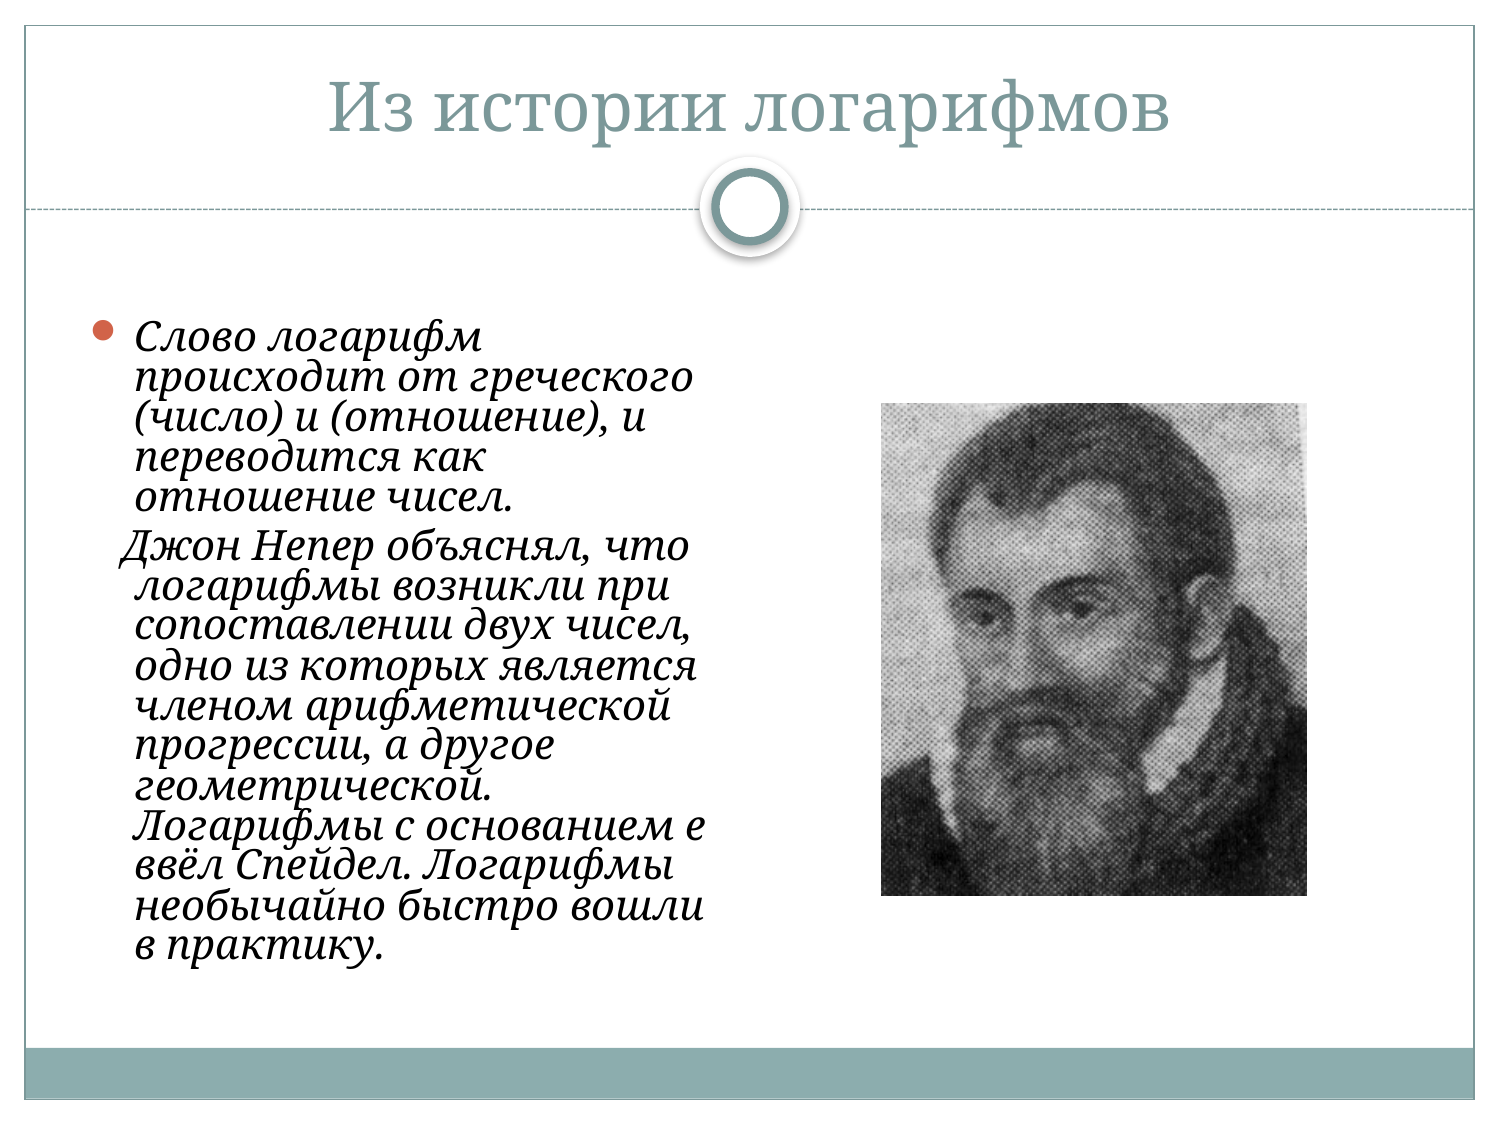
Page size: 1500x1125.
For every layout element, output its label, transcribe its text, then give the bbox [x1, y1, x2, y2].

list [880, 403, 1307, 897]
list Слово логарифм происходит от греческого (число) и (отношение), и переводится как отношение чисел. Джон Непер объяснял, что логарифмы возникли при сопоставлении двух чисел, одно из которых является членом арифметической прогрессии, а другое геометрической. Логарифмы с основанием е ввёл Спейдел. Логарифмы необычайно быстро вошли в практику. [75, 312, 738, 988]
title Из истории логарифмов [75, 47, 1425, 153]
